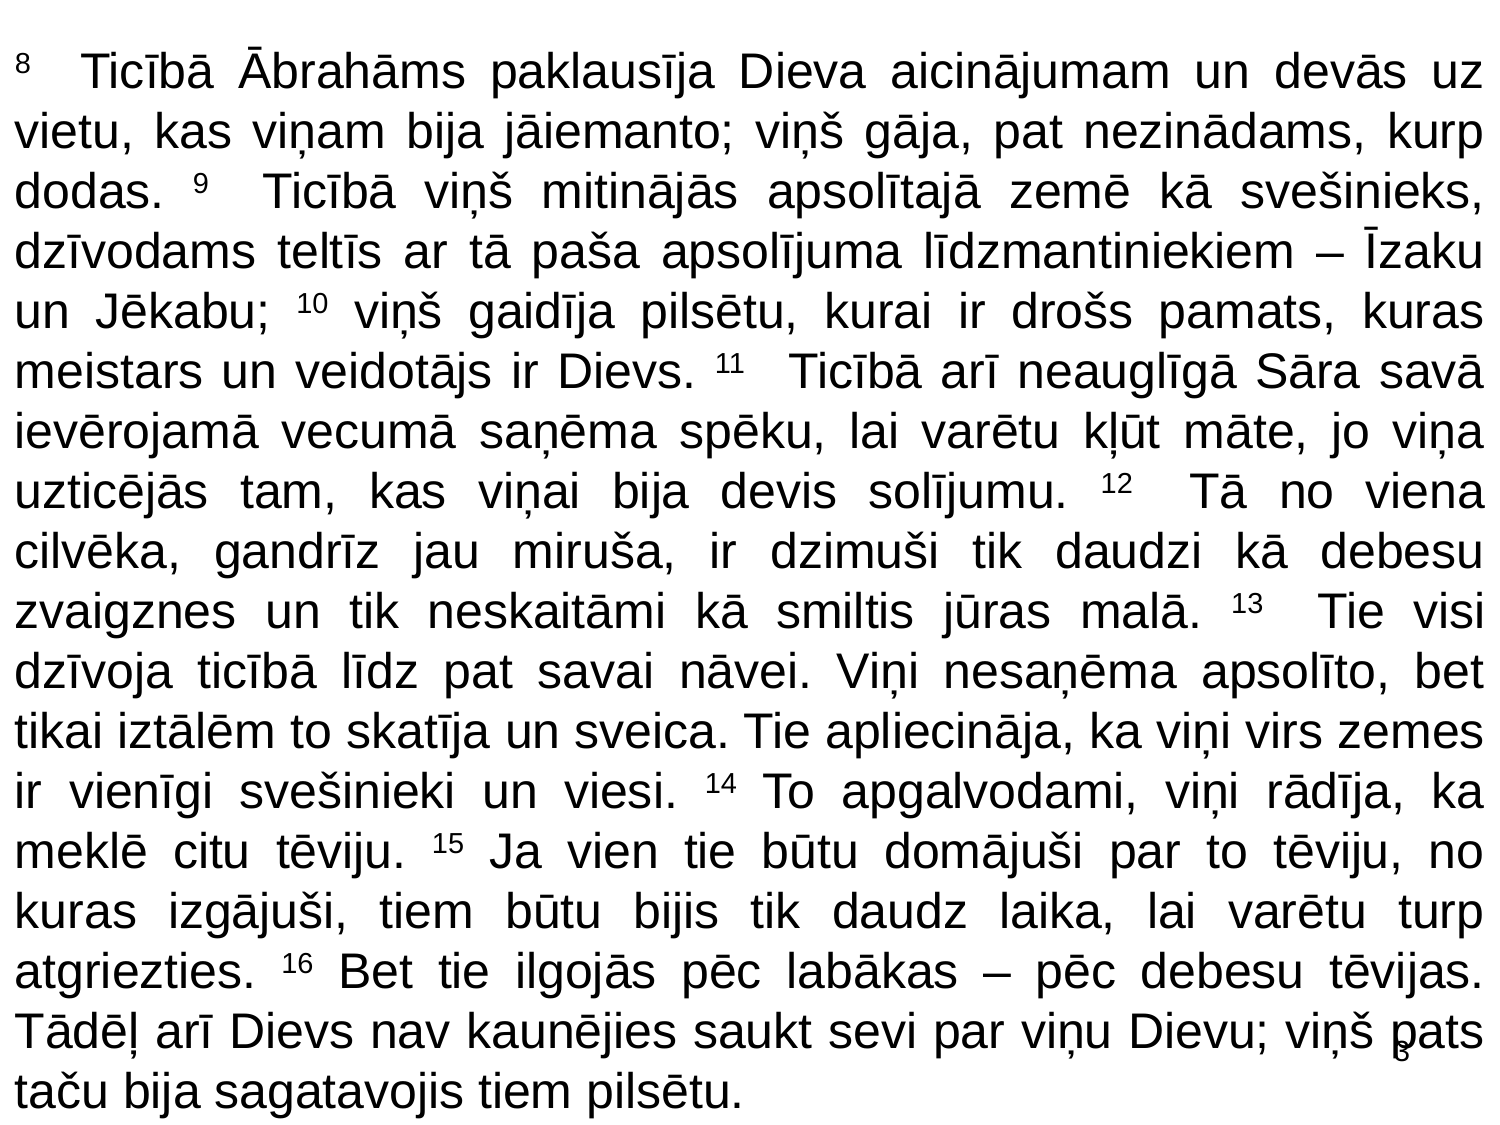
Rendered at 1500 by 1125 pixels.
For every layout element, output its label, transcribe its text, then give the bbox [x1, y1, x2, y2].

text_box 8 Ticībā Ābrahāms paklausīja Dieva aicinājumam un devās uz vietu, kas viņam bija jāiemanto; viņš gāja, pat nezinādams, kurp dodas. 9 Ticībā viņš mitinājās apsolītajā zemē kā svešinieks, dzīvodams teltīs ar tā paša apsolījuma līdzmantiniekiem – Īzaku un Jēkabu; 10 viņš gaidīja pilsētu, kurai ir drošs pamats, kuras meistars un veidotājs ir Dievs. 11 Ticībā arī neauglīgā Sāra savā ievērojamā vecumā saņēma spēku, lai varētu kļūt māte, jo viņa uzticējās tam, kas viņai bija devis solījumu. 12 Tā no viena cilvēka, gandrīz jau miruša, ir dzimuši tik daudzi kā debesu zvaigznes un tik neskaitāmi kā smiltis jūras malā. 13 Tie visi dzīvoja ticībā līdz pat savai nāvei. Viņi nesaņēma apsolīto, bet tikai iztālēm to skatīja un sveica. Tie apliecināja, ka viņi virs zemes ir vienīgi svešinieki un viesi. 14 To apgalvodami, viņi rādīja, ka meklē citu tēviju. 15 Ja vien tie būtu domājuši par to tēviju, no kuras izgājuši, tiem būtu bijis tik daudz laika, lai varētu turp atgriezties. 16 Bet tie ilgojās pēc labākas – pēc debesu tēvijas. Tādēļ arī Dievs nav kaunējies saukt sevi par viņu Dievu; viņš pats taču bija sagatavojis tiem pilsētu. [0, 30, 1500, 1125]
